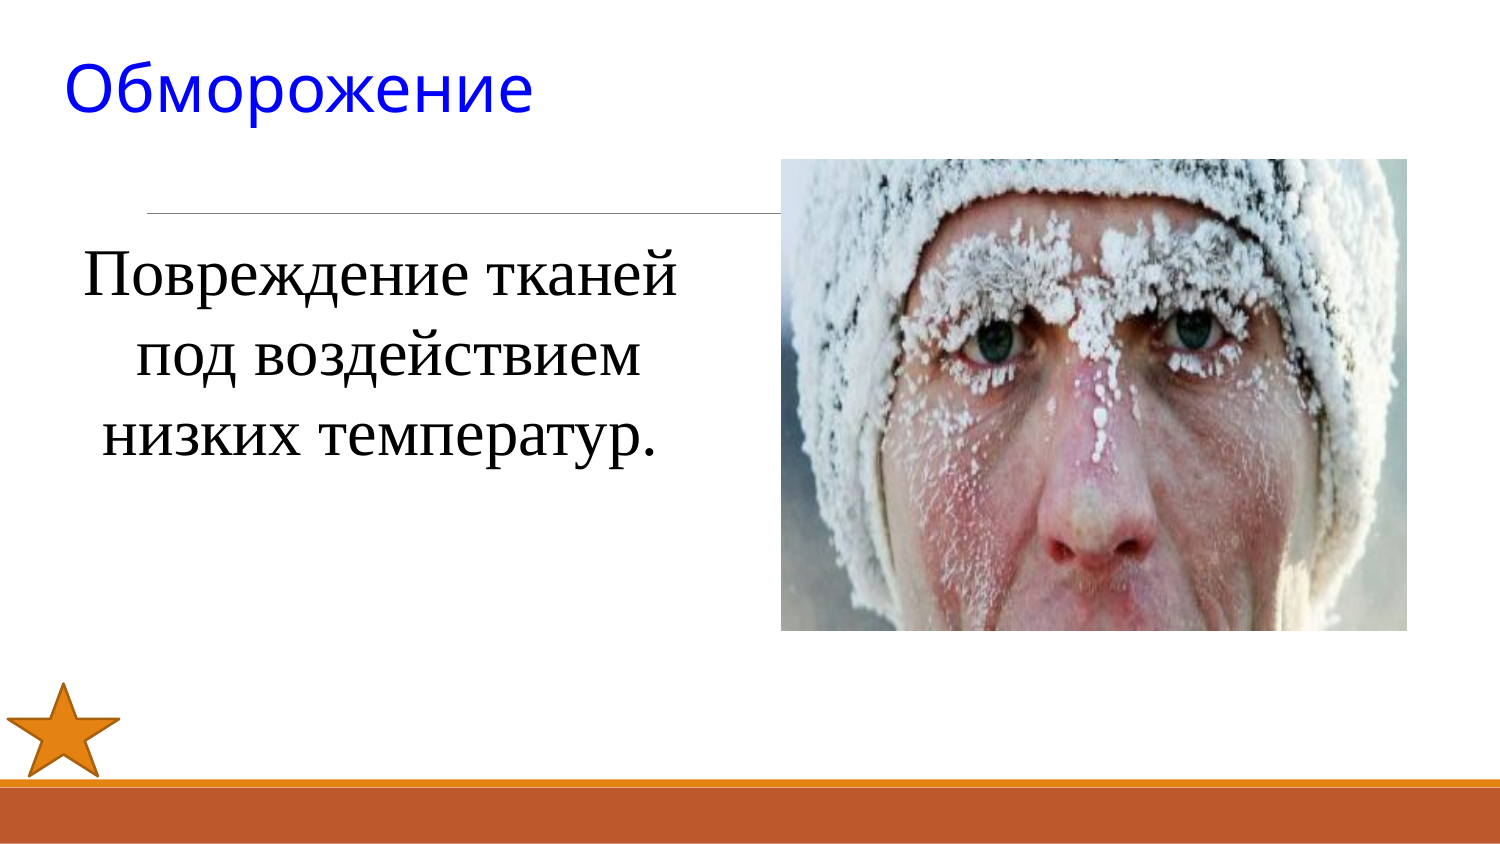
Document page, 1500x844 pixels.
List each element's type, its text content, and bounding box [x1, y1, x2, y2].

picture [780, 158, 1407, 631]
text_box Обморожение [48, 38, 1053, 134]
text_box Повреждение тканей под воздействием низких температур. [63, 221, 699, 476]
text_box [6, 682, 121, 778]
text_box [62, 180, 700, 777]
